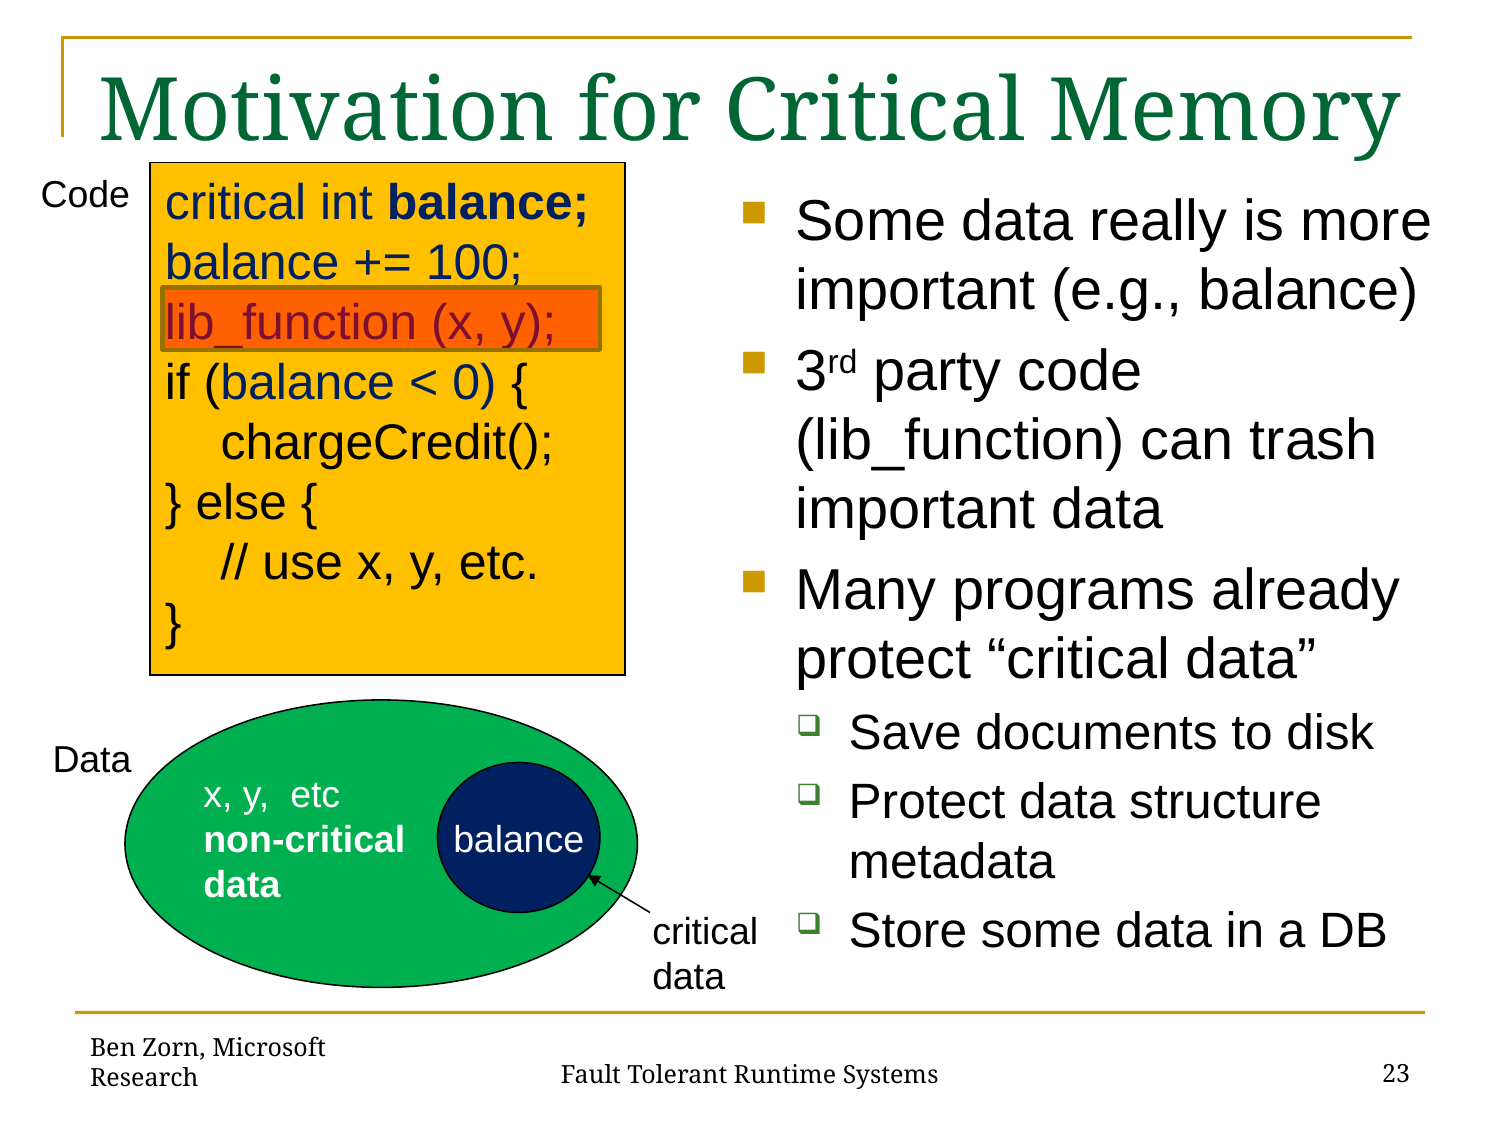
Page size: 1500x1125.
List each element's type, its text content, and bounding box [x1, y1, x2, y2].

slide_number Ben Zorn, Microsoft Research [74, 1023, 426, 1100]
text_box x, y, etc non-critical data [188, 762, 421, 913]
text_box critical data [637, 899, 775, 1005]
text_box balance [437, 762, 600, 913]
list Some data really is more important (e.g., balance) 3rd party code (lib_function) can trash important data Many programs already protect “critical data” Save documents to disk Protect data structure metadata Store some data in a DB [724, 175, 1451, 976]
title Motivation for Critical Memory [74, 45, 1426, 176]
text_box Data [37, 727, 147, 787]
text_box Code [25, 162, 145, 223]
slide_number 23 [1074, 1023, 1426, 1100]
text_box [149, 162, 663, 676]
text_box [124, 699, 638, 988]
footer Fault Tolerant Runtime Systems [512, 1024, 988, 1101]
text_box [587, 874, 637, 905]
